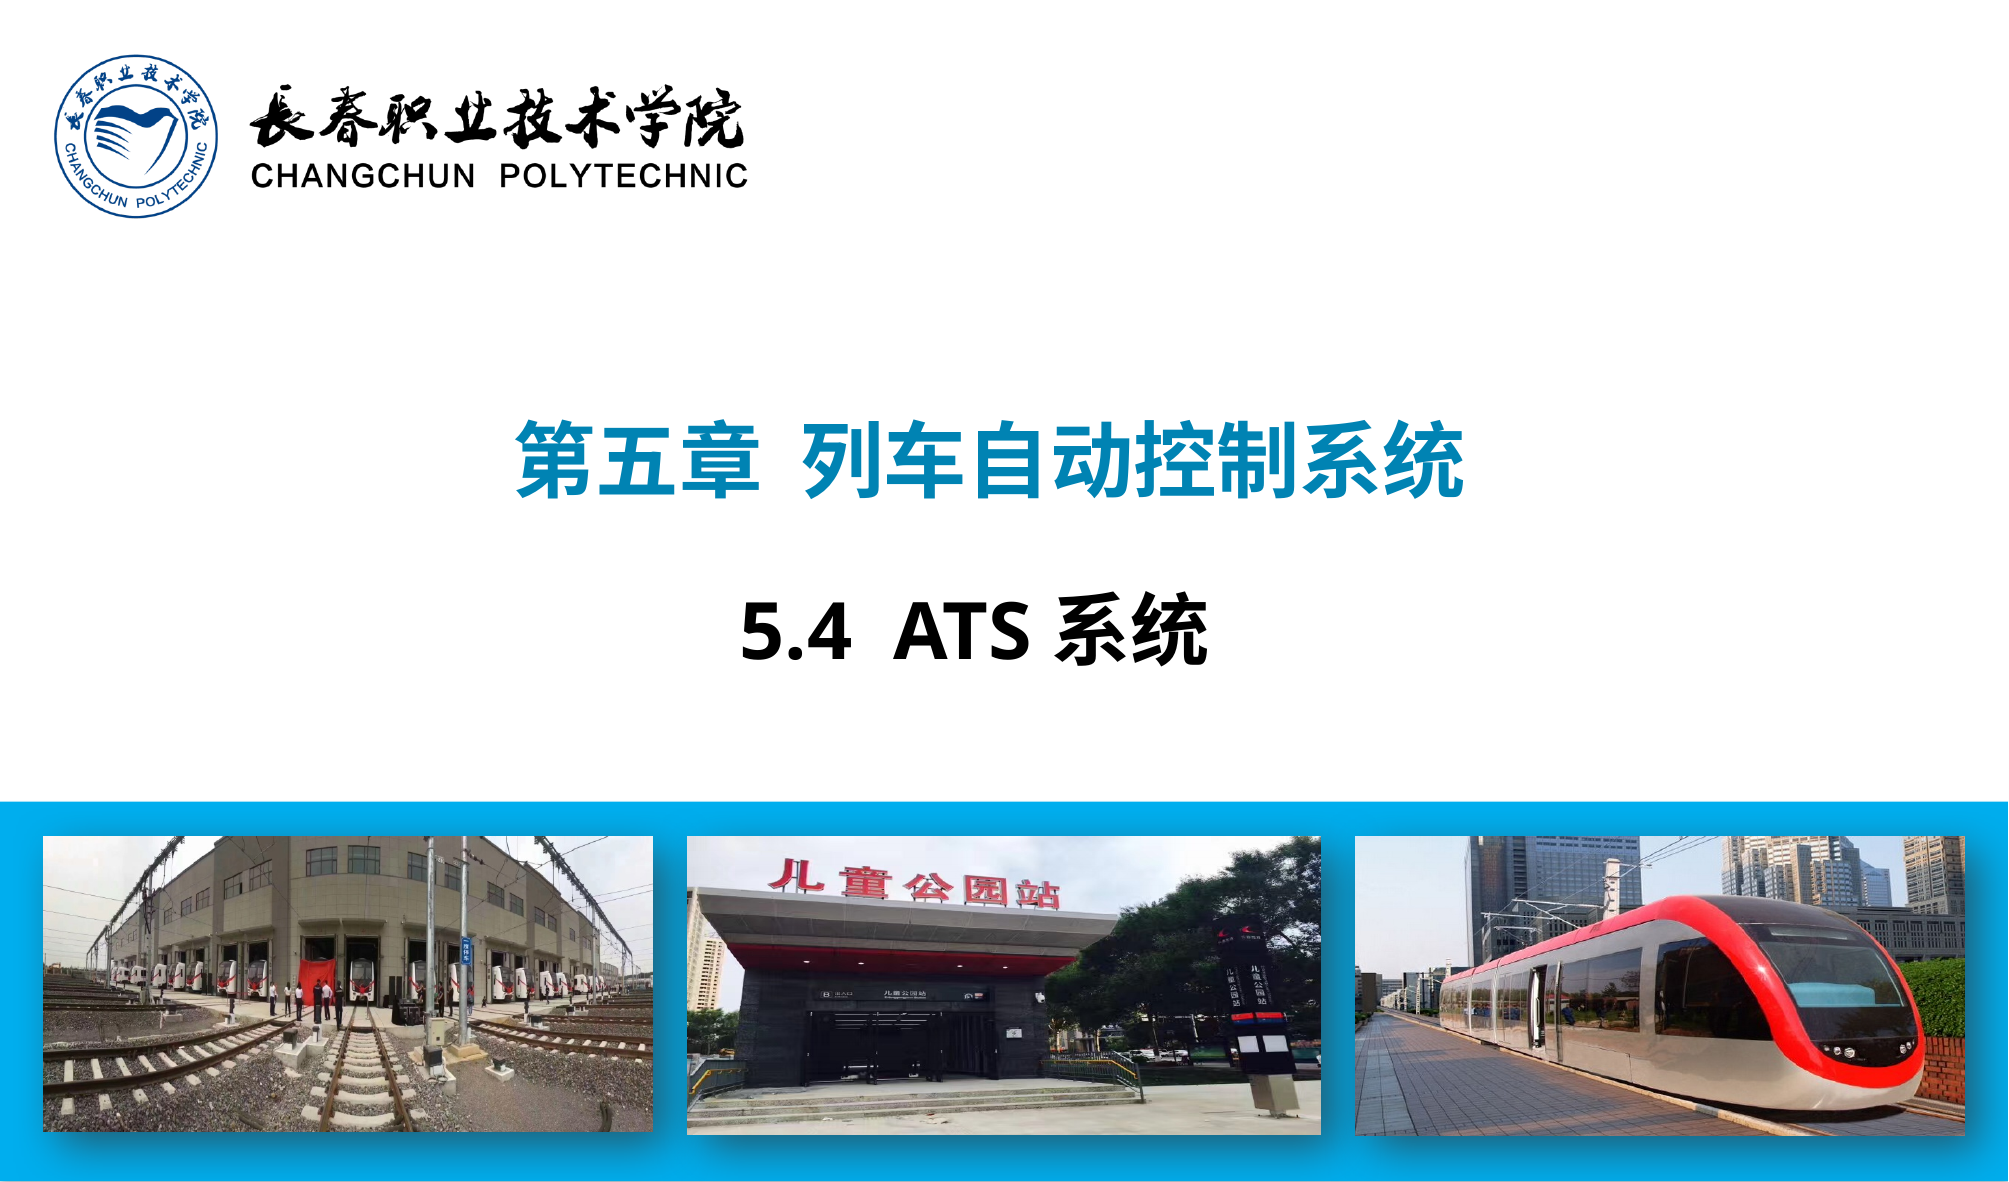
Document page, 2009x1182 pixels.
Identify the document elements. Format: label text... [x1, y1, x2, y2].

text_box [0, 799, 2008, 1182]
picture [688, 837, 1321, 1135]
text_box 第五章 列车自动控制系统 [183, 344, 1796, 518]
picture [19, 51, 782, 222]
picture [44, 837, 653, 1132]
text_box 5.4 ATS系统 [336, 520, 1614, 736]
picture [1356, 837, 1966, 1136]
